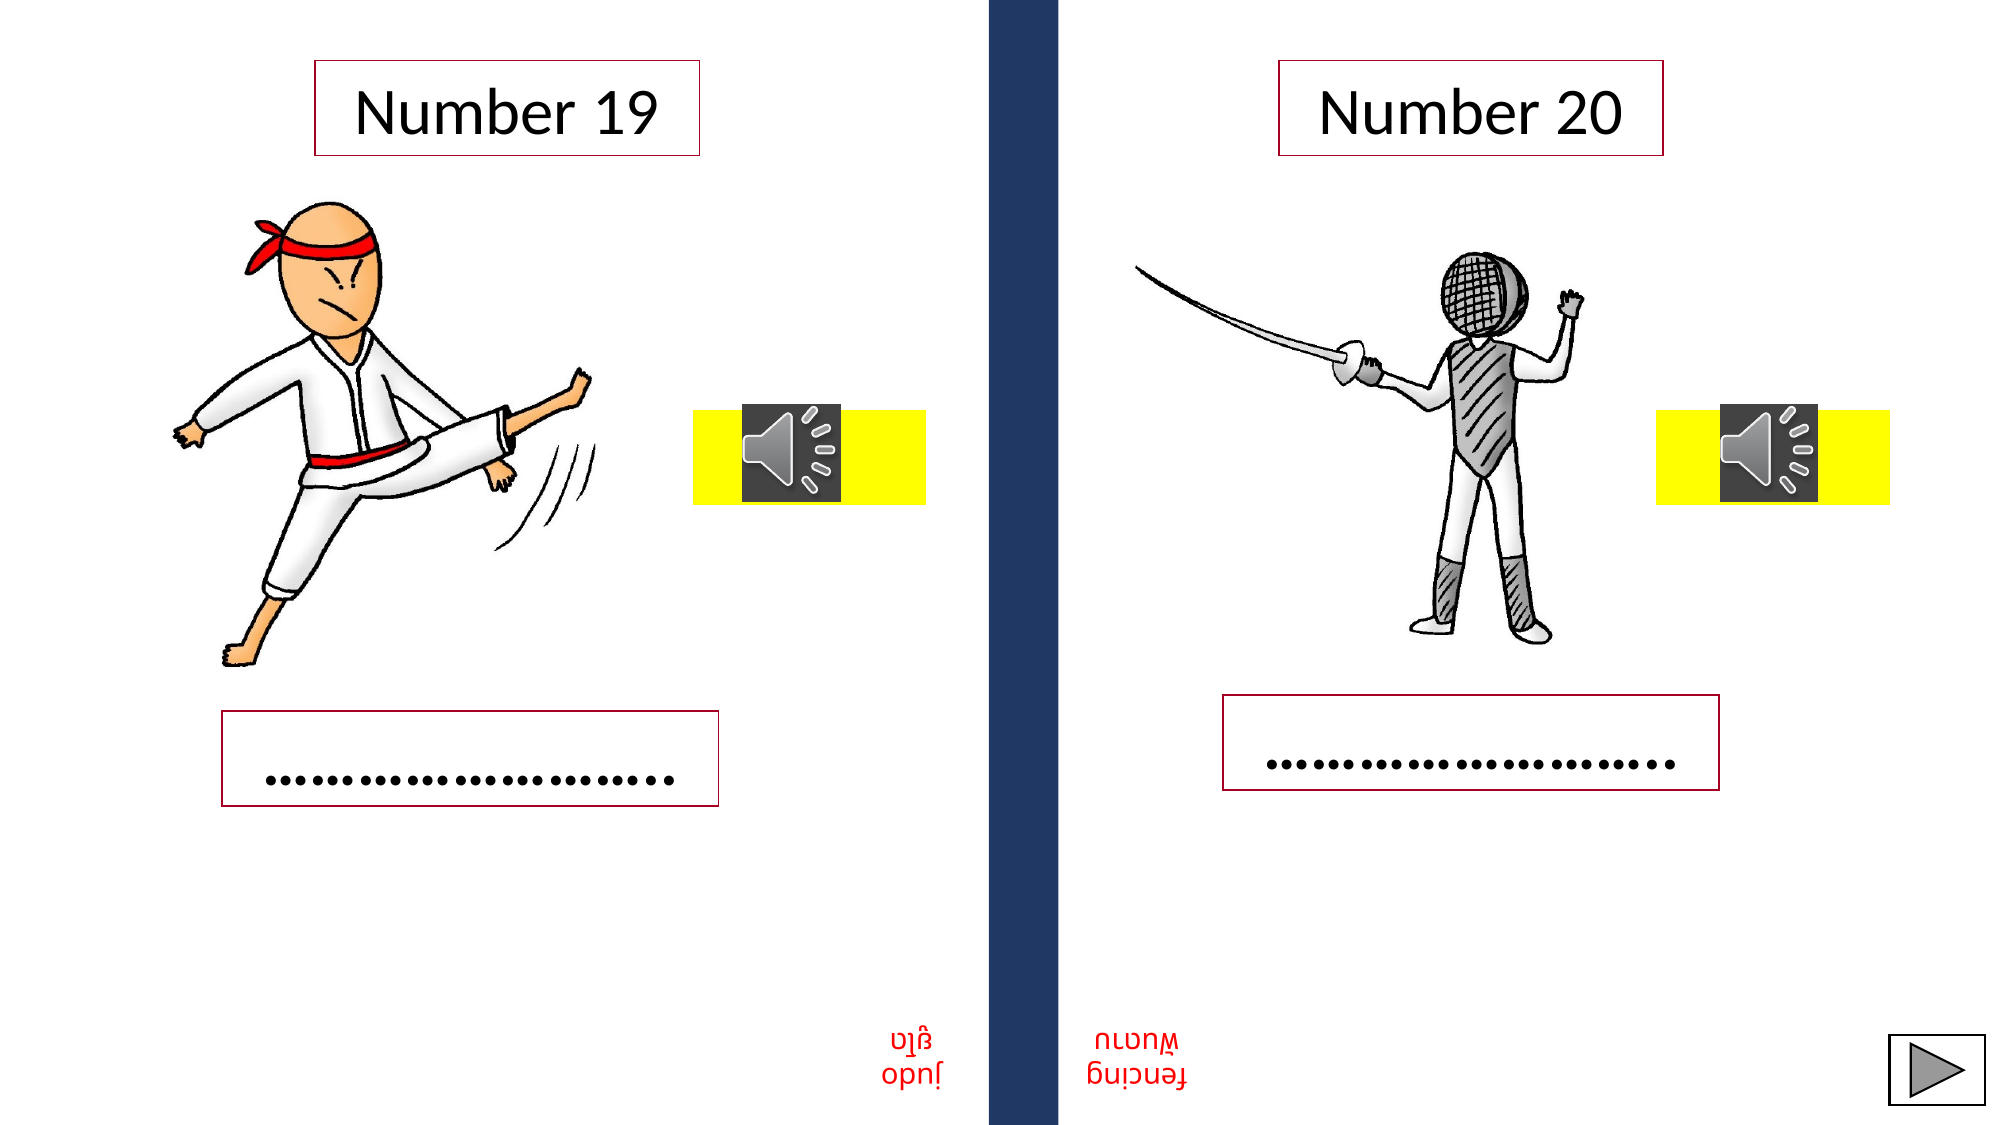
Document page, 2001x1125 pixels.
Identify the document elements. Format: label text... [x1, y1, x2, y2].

text_box fencing ฟันดาบ [1070, 1020, 1203, 1106]
text_box …………………….. [1222, 695, 1720, 790]
table_header [1656, 410, 1890, 505]
text_box Number 20 [1278, 60, 1664, 156]
picture [1719, 402, 1820, 503]
text_box judo ยูโด [811, 1020, 1012, 1106]
text_box [1888, 1034, 1986, 1106]
text_box Number 19 [315, 60, 700, 156]
picture [741, 402, 842, 503]
picture [155, 184, 635, 683]
text_box …………………….. [221, 711, 719, 806]
table_header [693, 410, 926, 505]
text_box [988, 0, 1059, 1125]
picture [1121, 228, 1635, 658]
